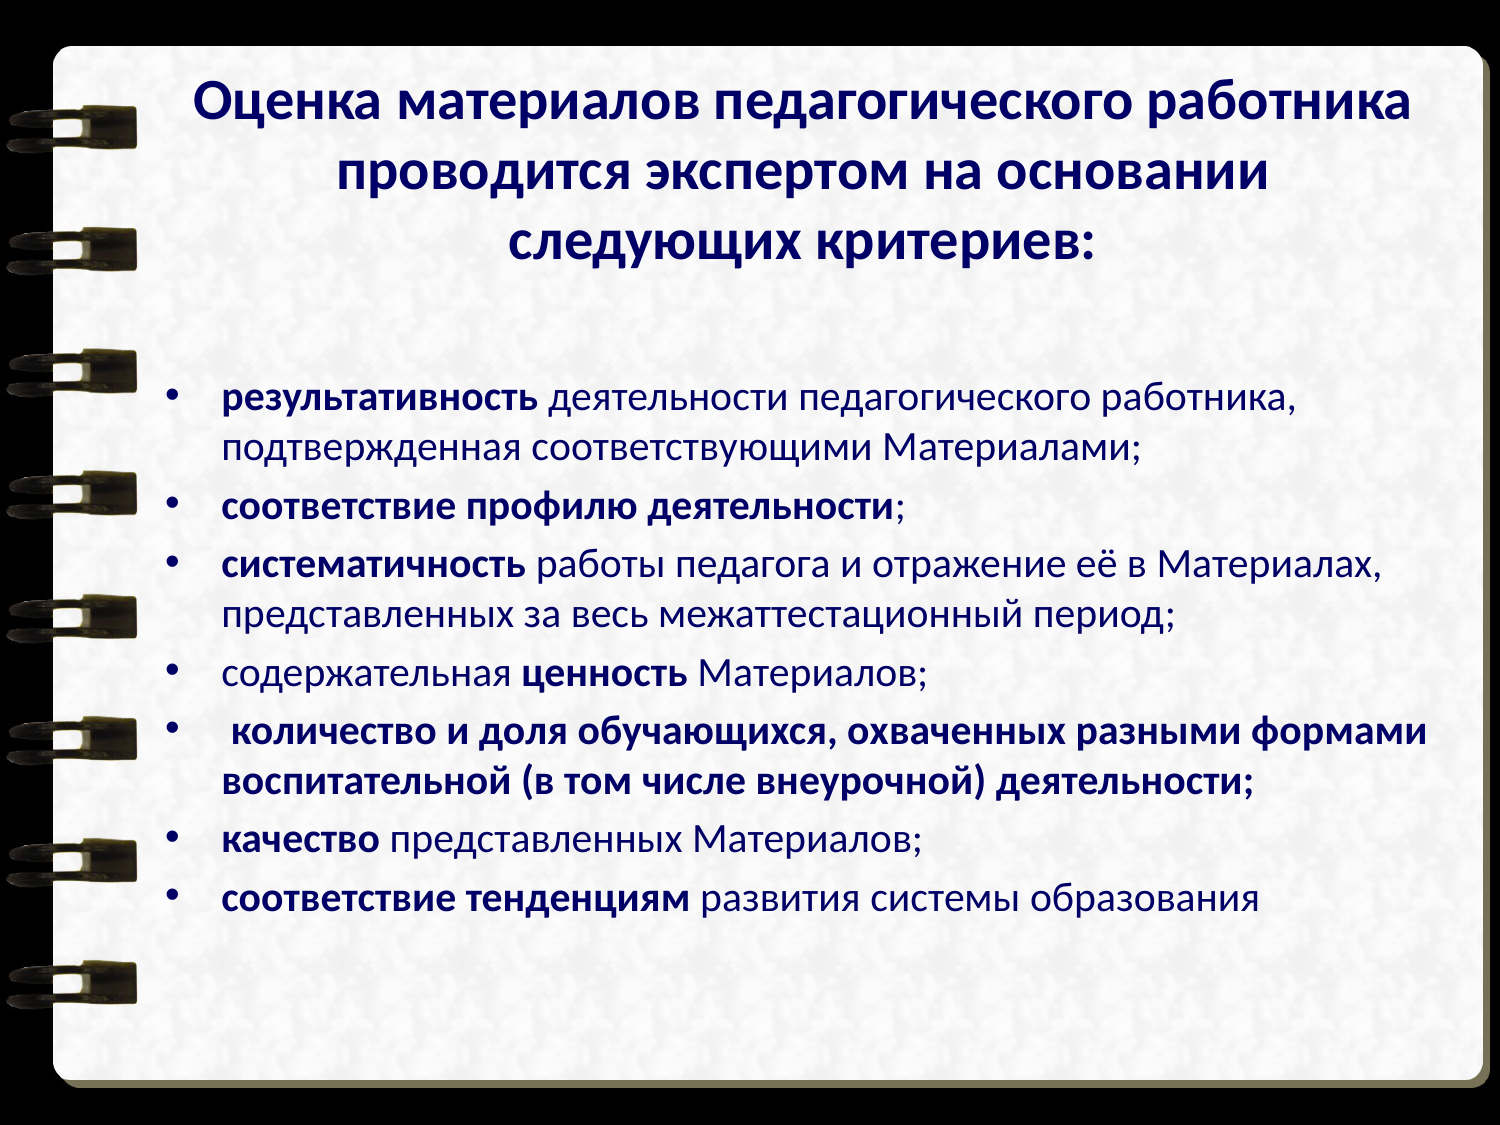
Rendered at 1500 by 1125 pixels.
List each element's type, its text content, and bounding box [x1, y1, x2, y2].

list результативность деятельности педагогического работника, подтвержденная соответствующими Материалами; соответствие профилю деятельности; систематичность работы педагога и отражение её в Материалах, представленных за весь межаттестационный период; содержательная ценность Материалов; количество и доля обучающихся, охваченных разными формами воспитательной (в том числе внеурочной) деятельности; качество представленных Материалов; соответствие тенденциям развития системы образования [150, 361, 1500, 1010]
picture [0, 0, 1500, 1125]
title Оценка материалов педагогического работника проводится экспертом на основании следующих критериев: [171, 137, 1436, 266]
